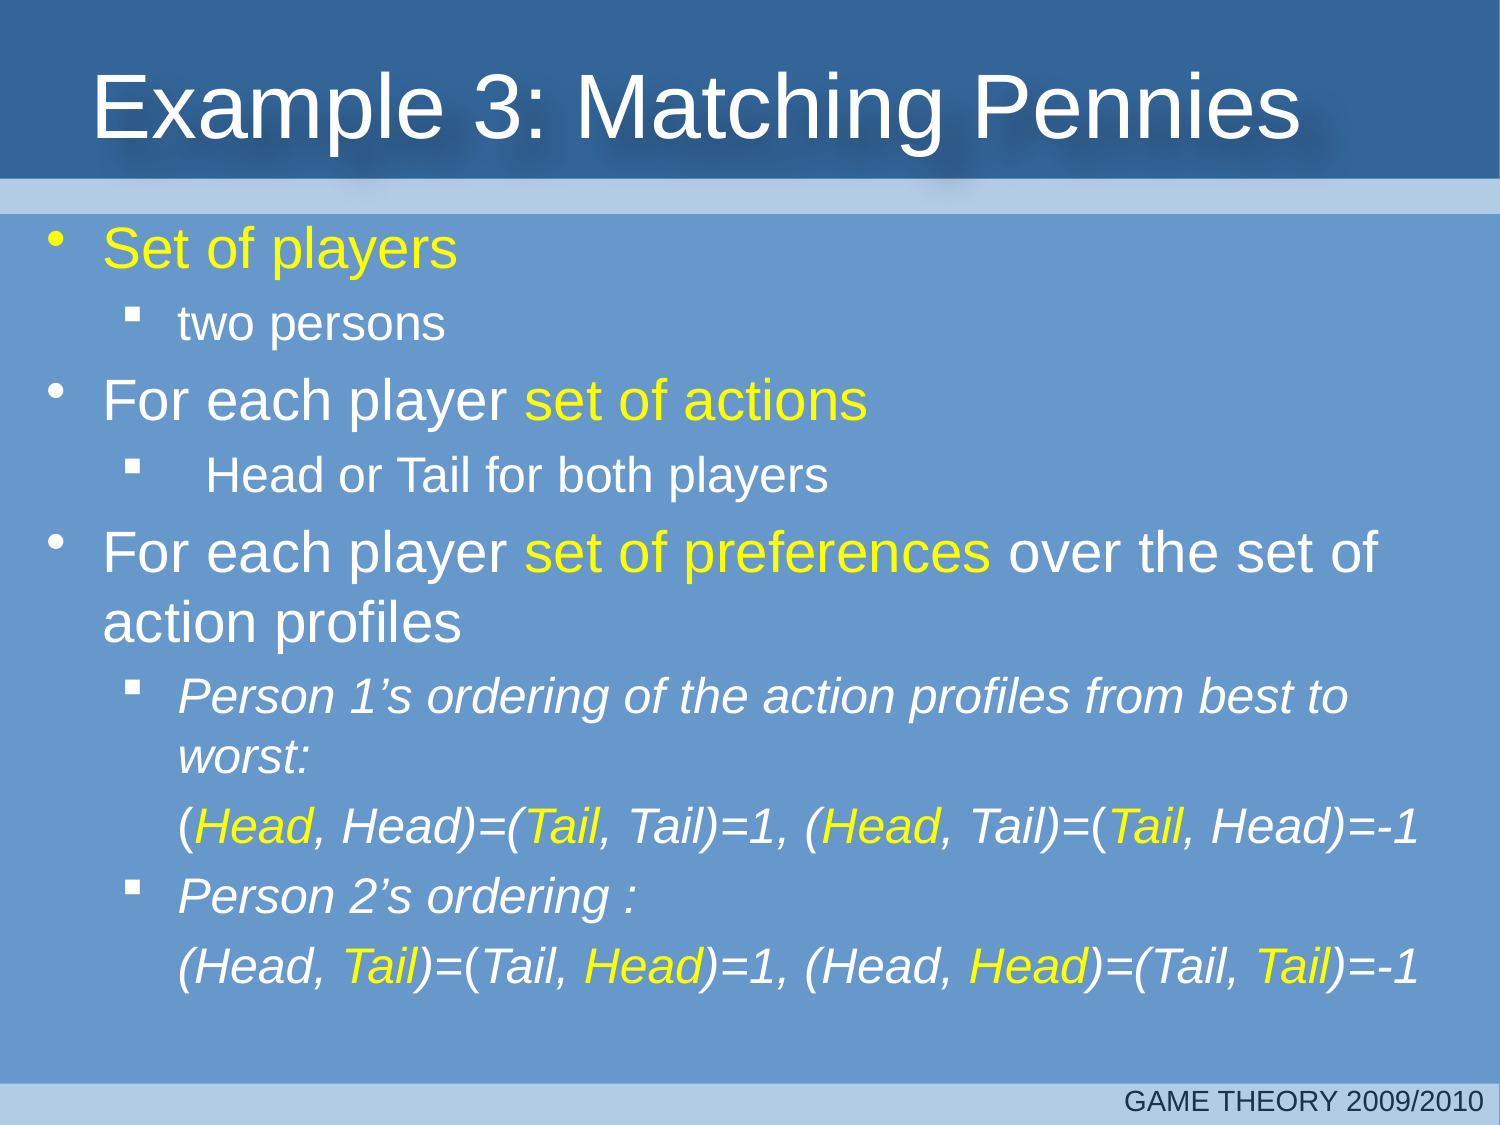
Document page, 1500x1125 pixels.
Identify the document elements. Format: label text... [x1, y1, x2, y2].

text_box Set of players two persons For each player set of actions Head or Tail for both players For each player set of preferences over the set of action profiles Person 1’s ordering of the action profiles from best to worst: (Head, Head)=(Tail, Tail)=1, (Head, Tail)=(Tail, Head)=-1 Person 2’s ordering : (Head, Tail)=(Tail, Head)=1, (Head, Head)=(Tail, Tail)=-1 [31, 203, 1469, 1072]
text_box GAME THEORY 2009/2010 [1109, 1075, 1500, 1125]
title Example 3: Matching Pennies [74, 42, 1436, 162]
